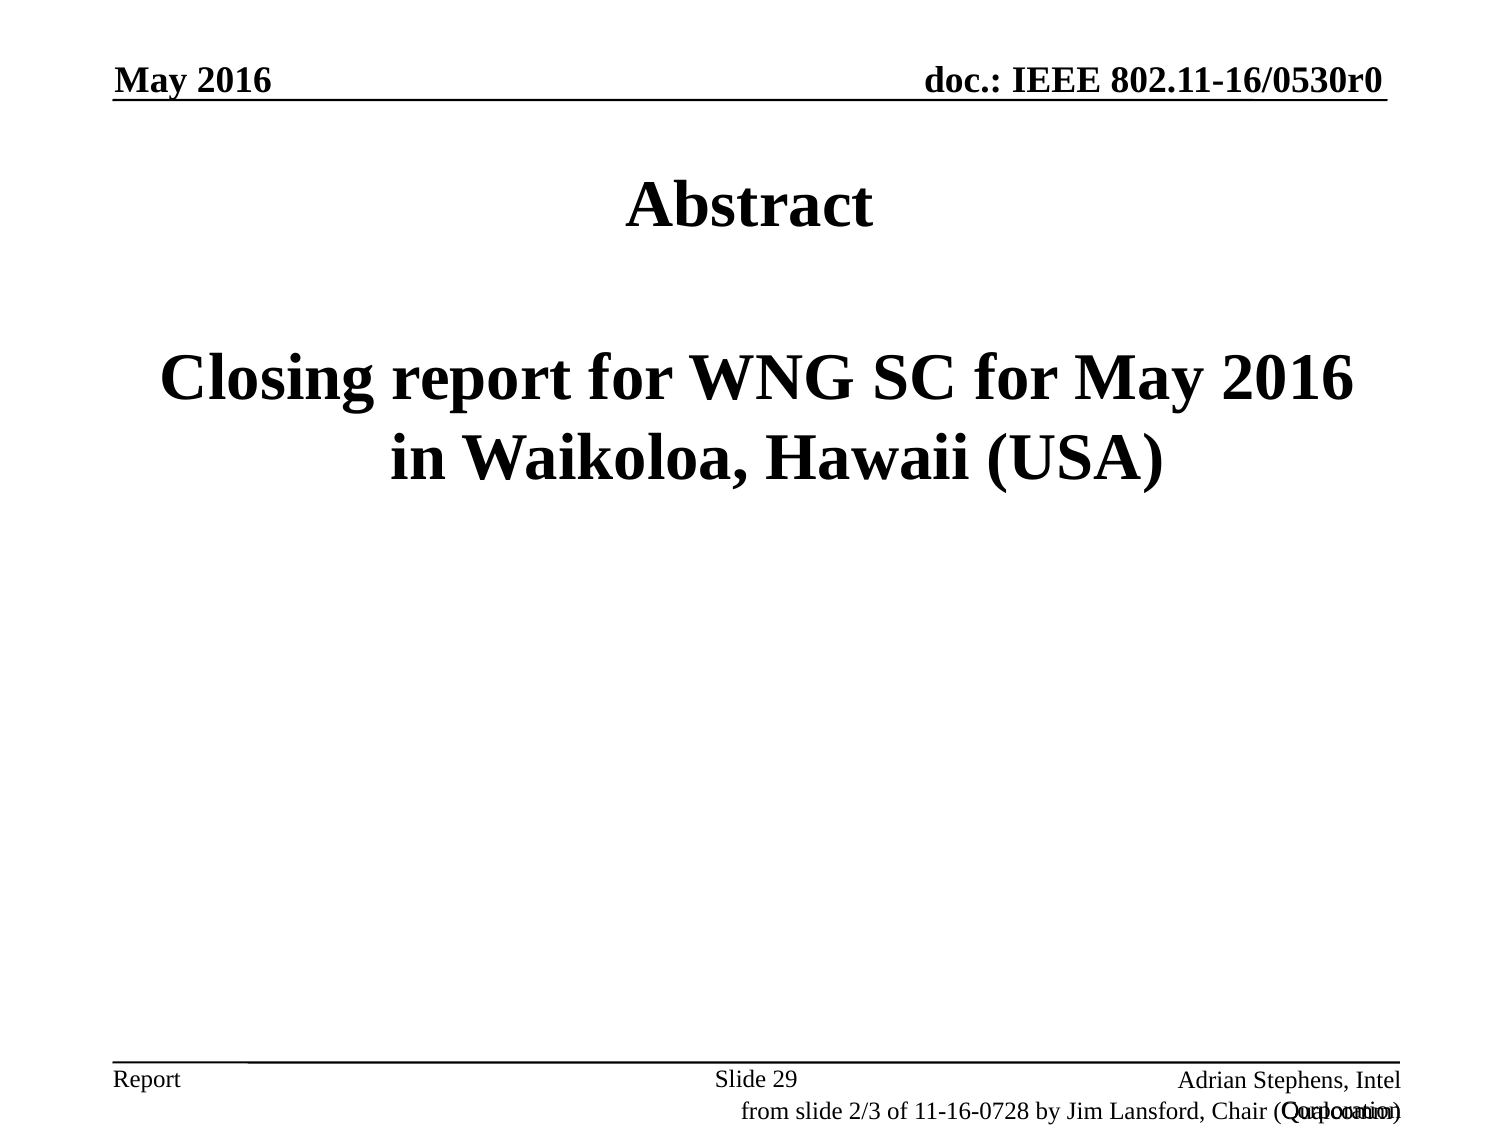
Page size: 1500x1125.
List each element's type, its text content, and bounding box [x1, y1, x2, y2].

footer Adrian Stephens, Intel Corporation [1062, 1063, 1402, 1087]
text_box from slide 2/3 of 11-16-0728 by Jim Lansford, Chair (Qualcomm) [343, 1087, 1417, 1125]
list Closing report for WNG SC for May 2016 in Waikoloa, Hawaii (USA) [112, 324, 1388, 1000]
slide_number Slide 29 [711, 1061, 801, 1087]
title Abstract [112, 112, 1388, 288]
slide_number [114, 54, 374, 101]
